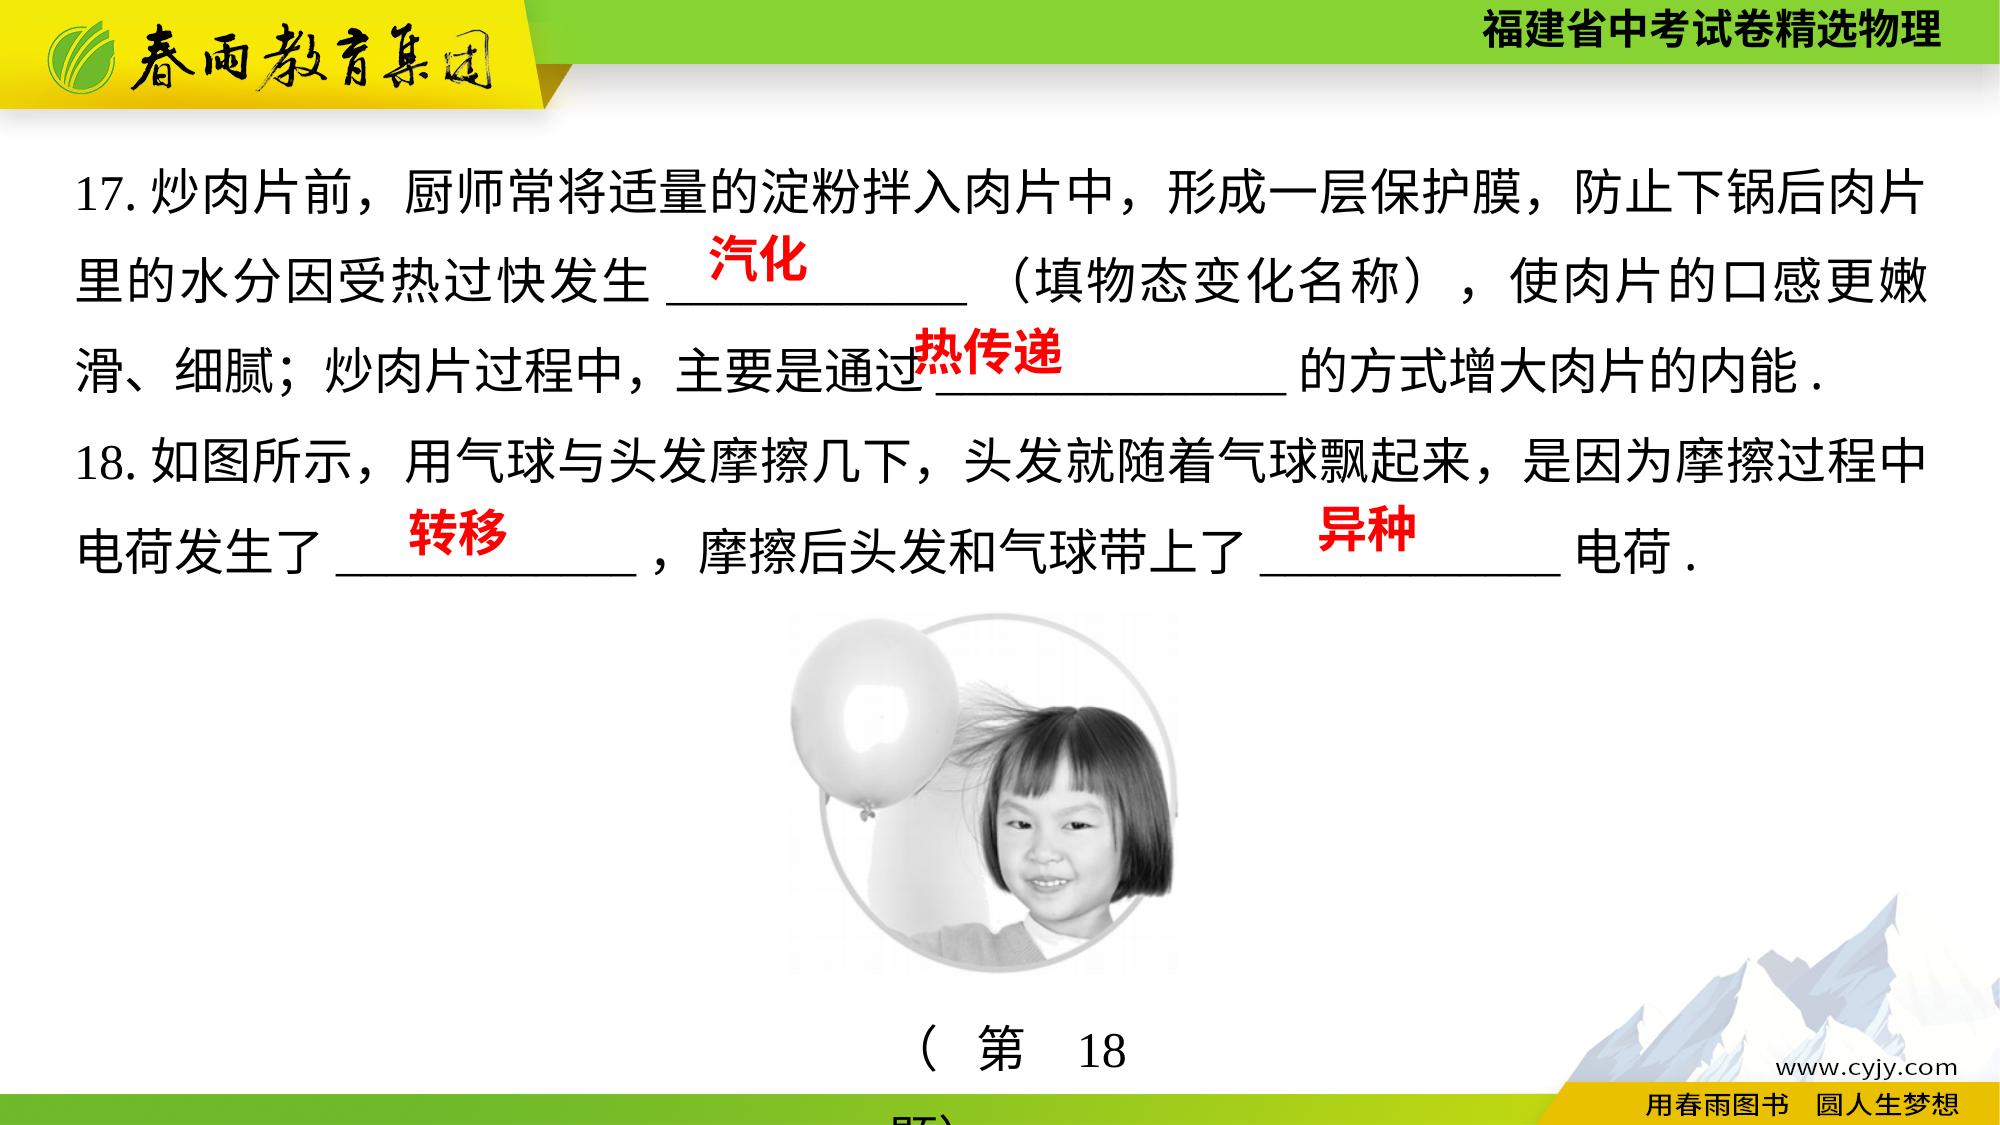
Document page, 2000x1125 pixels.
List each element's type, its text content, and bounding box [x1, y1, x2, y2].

picture [0, 0, 2000, 1125]
text_box 热传递 [898, 313, 1129, 389]
text_box 异种 [1253, 490, 1433, 566]
text_box （第18题） [873, 989, 1154, 1085]
text_box 转移 [393, 494, 574, 570]
text_box 汽化 [693, 219, 824, 295]
list 17.炒肉片前，厨师常将适量的淀粉拌入肉片中，形成一层保护膜，防止下锅后肉片里的水分因受热过快发生____________（填物态变化名称），使肉片的口感更嫩滑、细腻；炒肉片过程中，主要是通过______________的方式增大肉片的内能. 18.如图所示，用气球与头发摩擦几下，头发就随着气球飘起来，是因为摩擦过程中电荷发生了____________，摩擦后头发和气球带上了____________电荷. [59, 122, 1944, 581]
